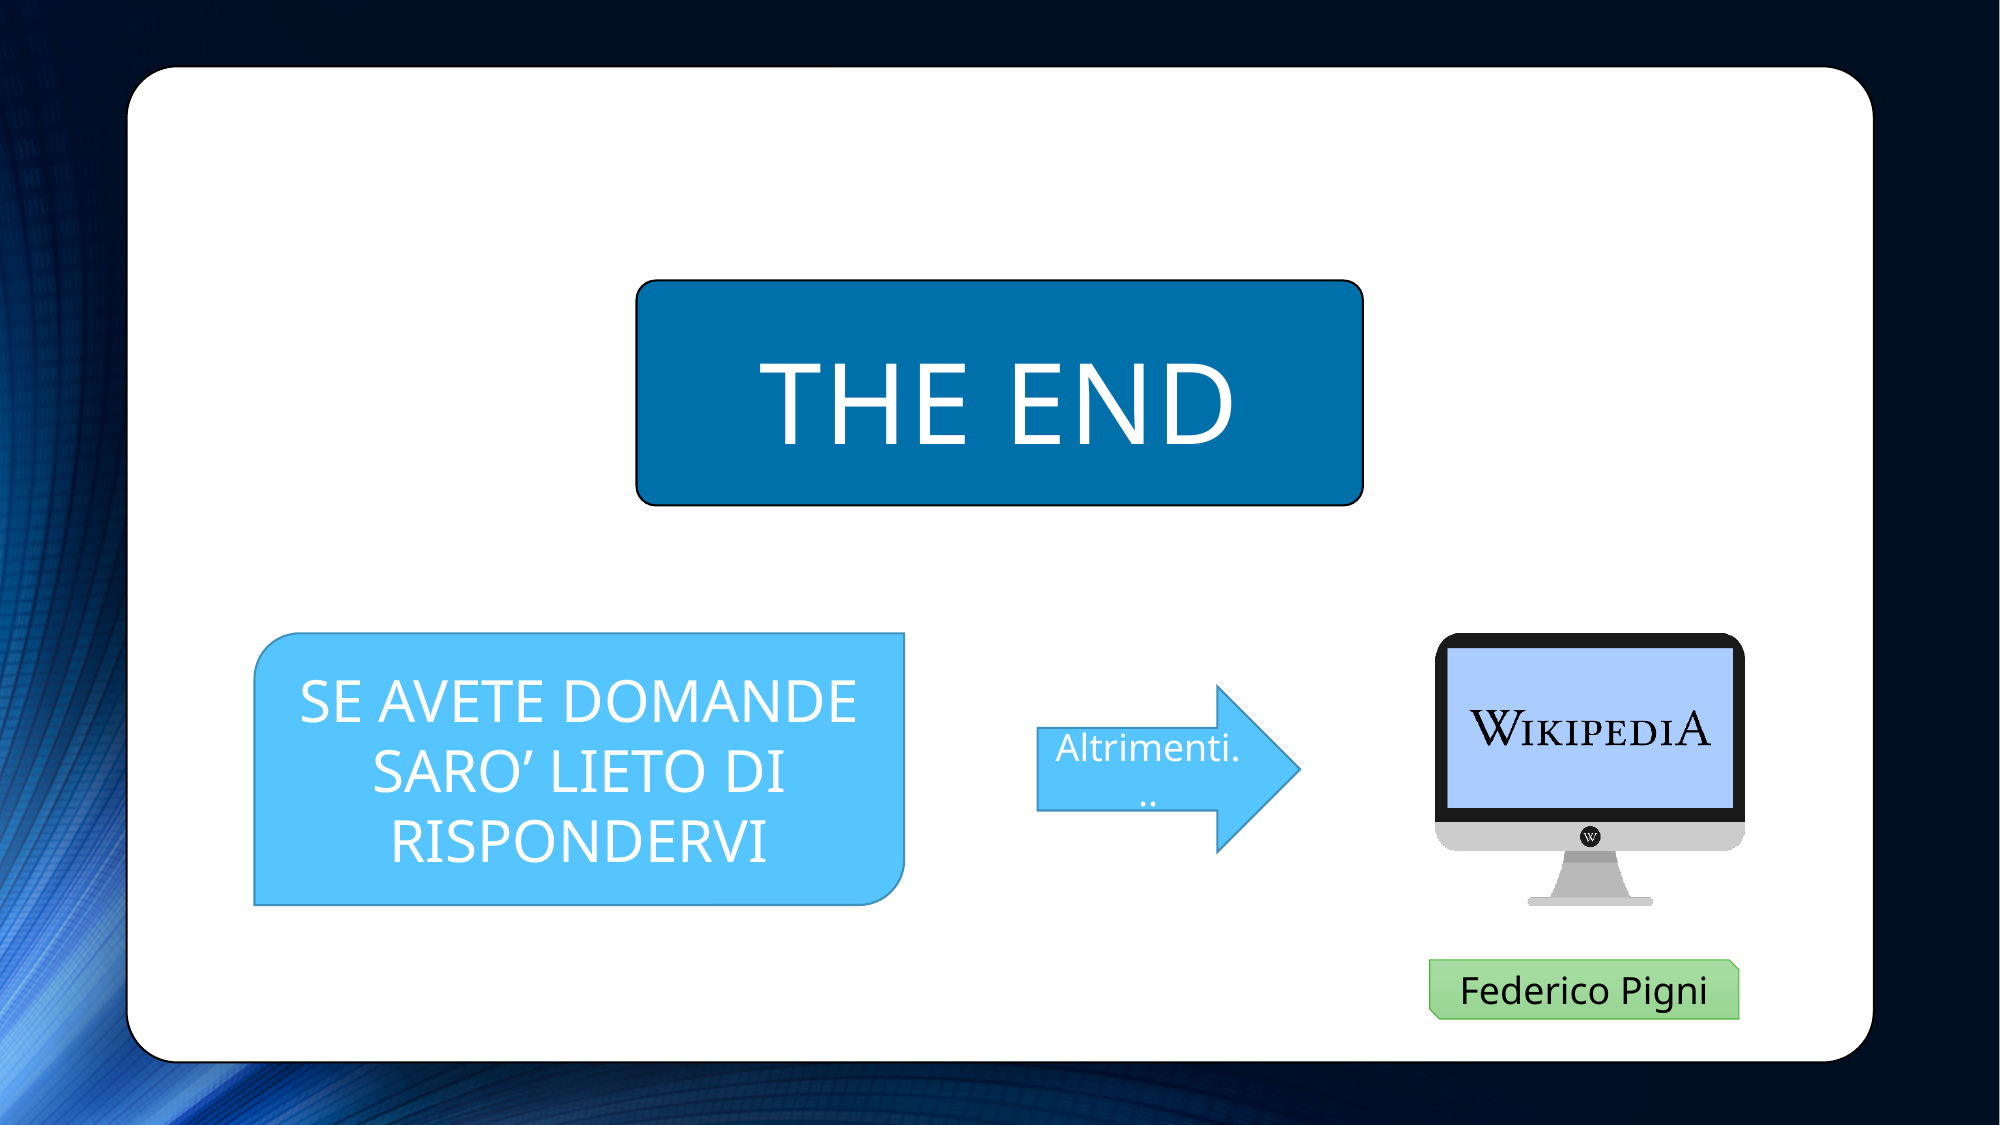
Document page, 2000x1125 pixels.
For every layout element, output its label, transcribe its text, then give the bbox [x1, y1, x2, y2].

picture [0, 0, 2000, 1125]
text_box [125, 65, 1875, 1064]
text_box [635, 279, 1364, 507]
title THE END [668, 310, 1331, 476]
text_box Federico Pigni [1429, 959, 1740, 1020]
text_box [254, 633, 1745, 906]
